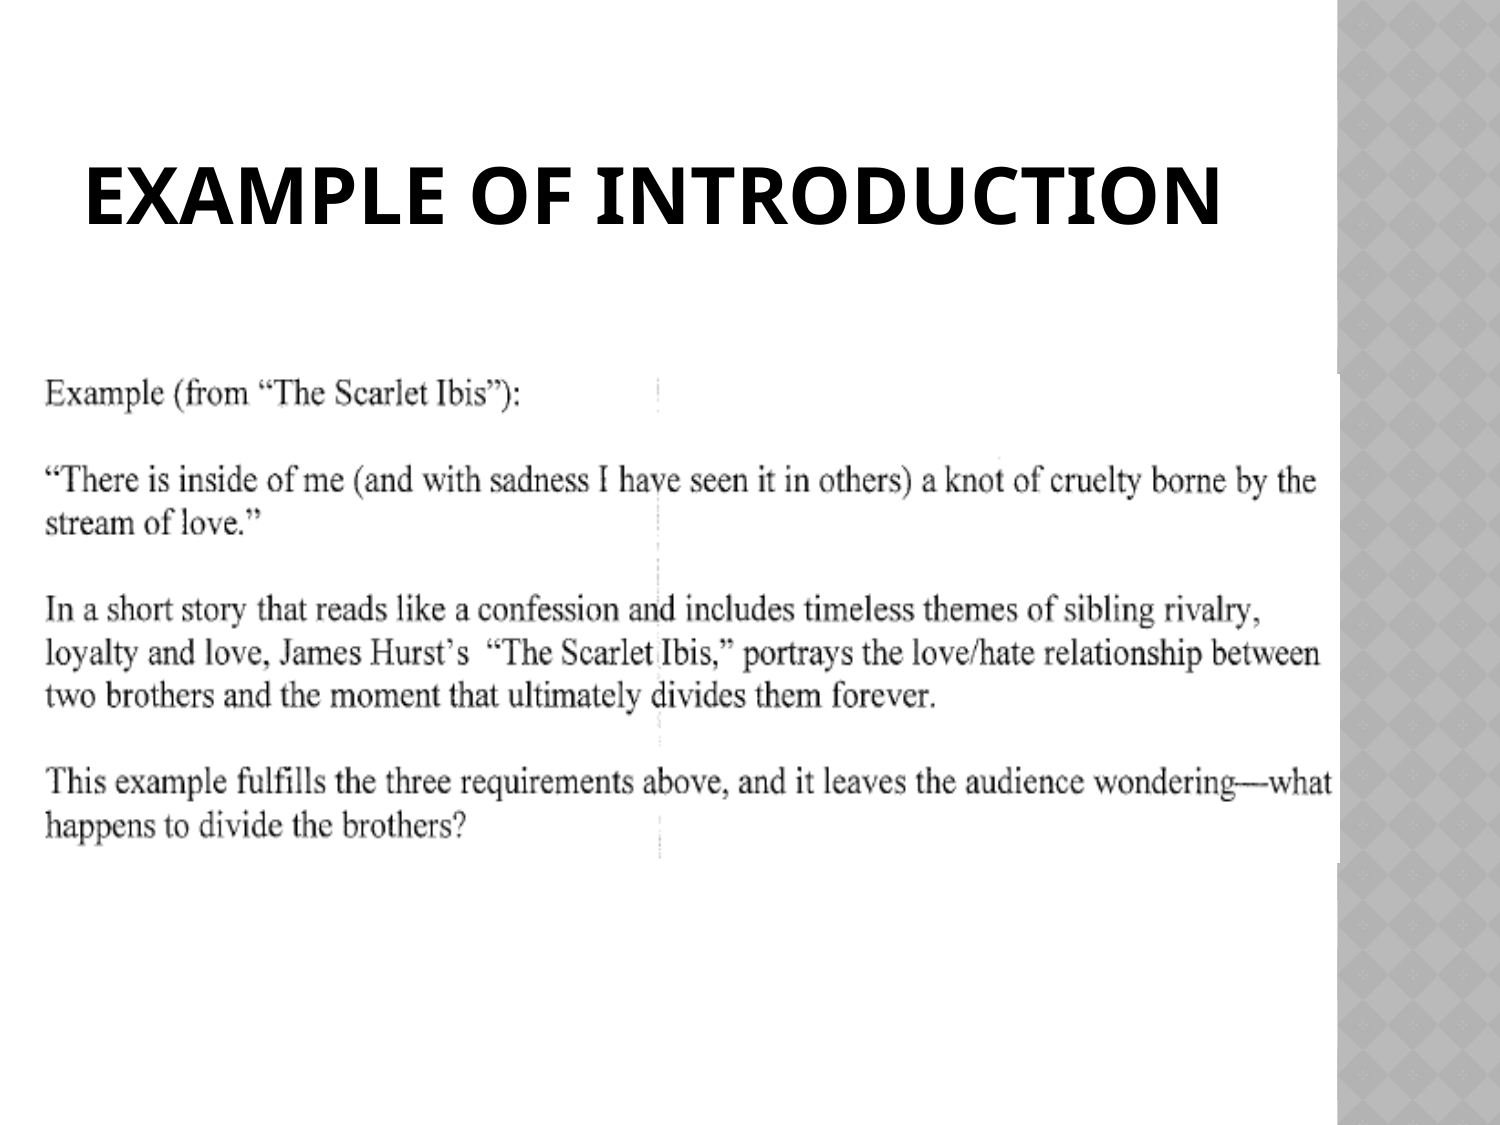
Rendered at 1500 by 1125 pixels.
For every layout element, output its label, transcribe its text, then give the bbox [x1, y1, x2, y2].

picture [36, 374, 1340, 863]
title Example of introduction [75, 52, 1263, 240]
